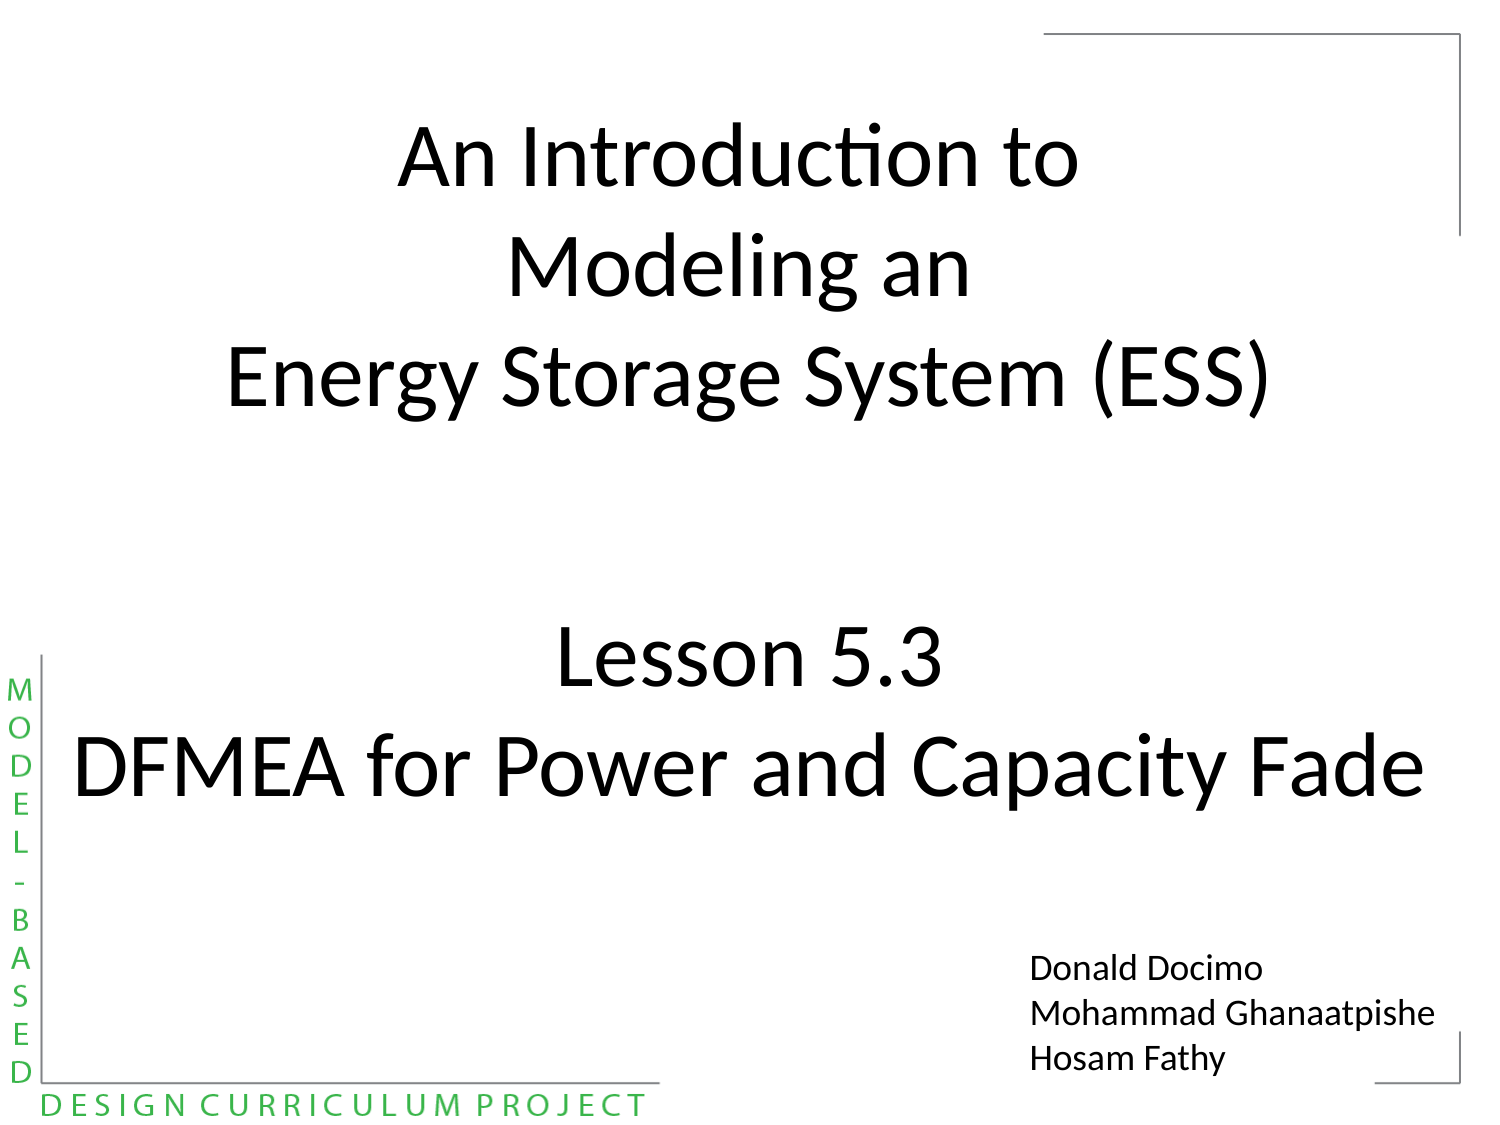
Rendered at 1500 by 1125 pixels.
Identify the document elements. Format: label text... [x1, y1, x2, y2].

picture [0, 0, 1500, 587]
picture [0, 823, 1500, 1125]
text_box Lesson 5.3 DFMEA for Power and Capacity Fade [0, 587, 1500, 823]
text_box Donald Docimo Mohammad Ghanaatpishe Hosam Fathy [1014, 935, 1452, 1086]
text_box An Introduction to Modeling an Energy Storage System (ESS) [162, 87, 1338, 433]
